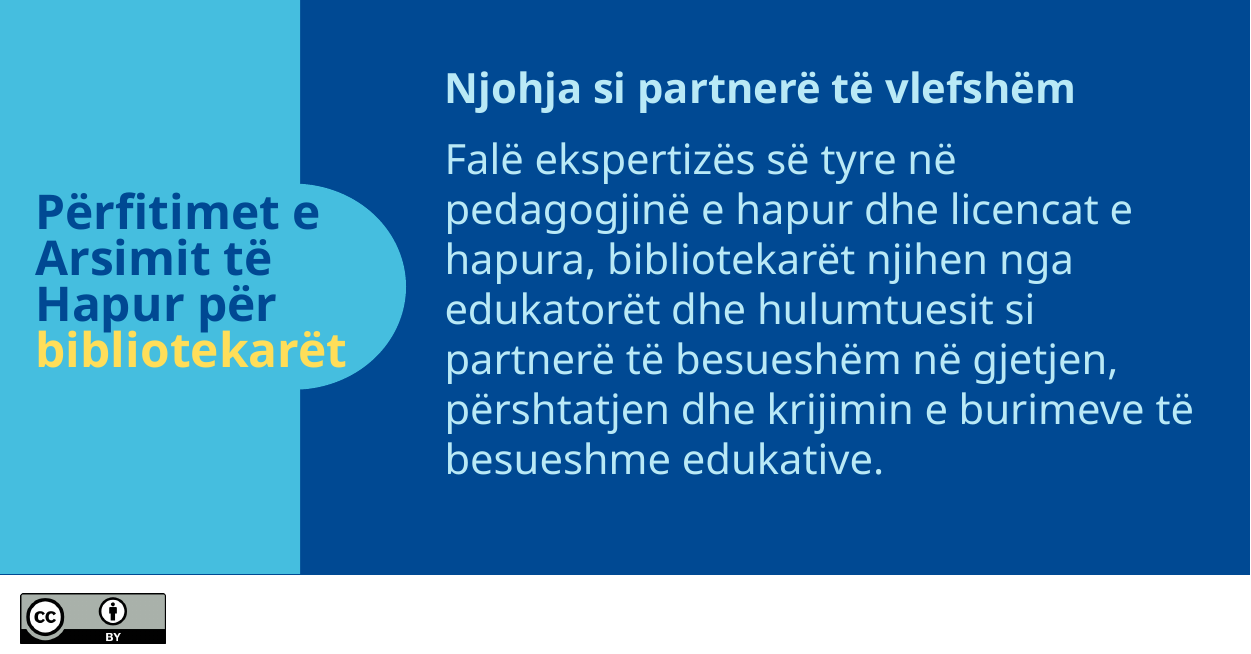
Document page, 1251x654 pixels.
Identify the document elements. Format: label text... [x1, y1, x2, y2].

picture [20, 592, 166, 645]
text_box [0, 582, 1250, 654]
text_box Njohja si partnerë të vlefshëm Falë ekspertizës së tyre në pedagogjinë e hapur dhe licencat e hapura, bibliotekarët njihen nga edukatorët dhe hulumtuesit si partnerë të besueshëm në gjetjen, përshtatjen dhe krijimin e burimeve të besueshme edukative. [429, 46, 1229, 498]
text_box [0, 0, 301, 574]
text_box Përfitimet e Arsimit të Hapur për bibliotekarët [20, 177, 429, 392]
